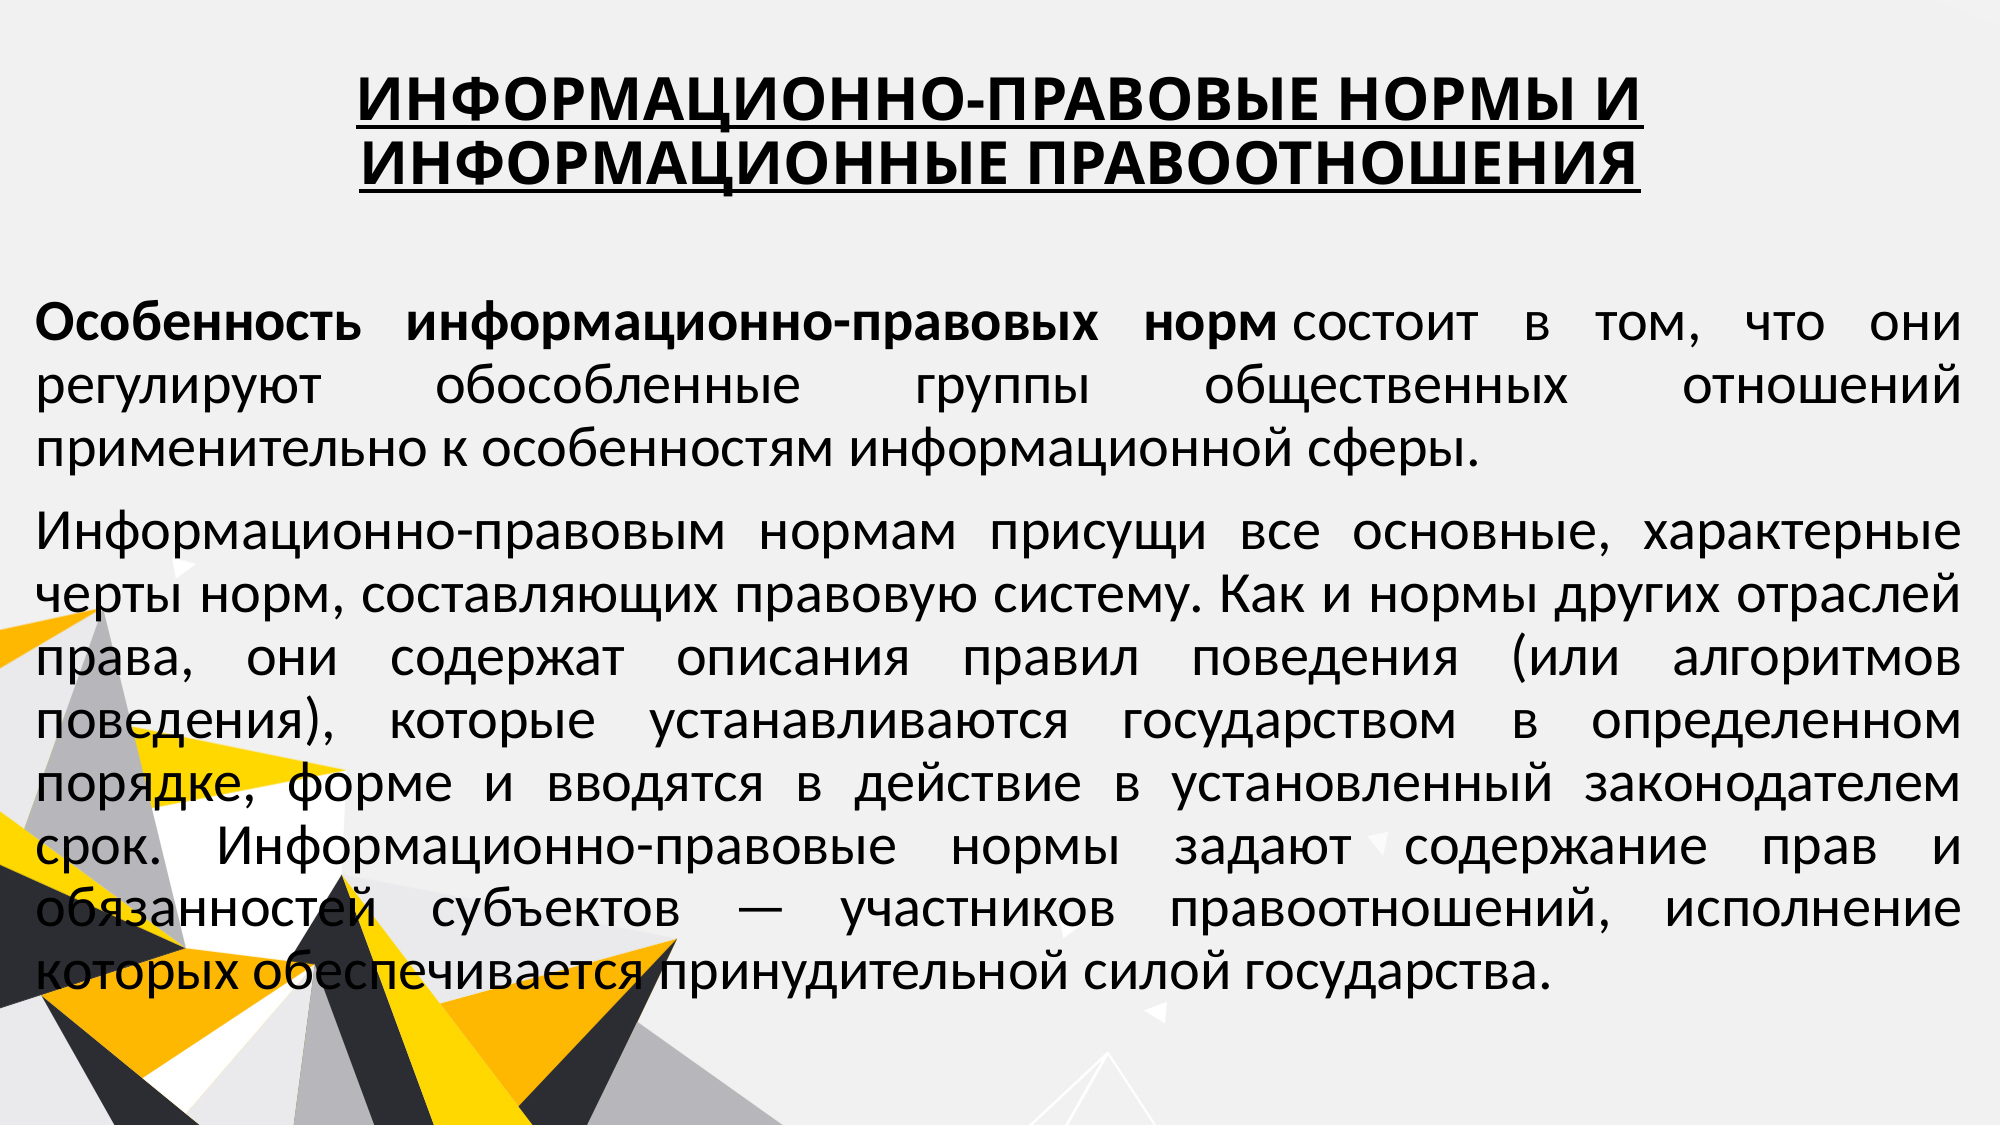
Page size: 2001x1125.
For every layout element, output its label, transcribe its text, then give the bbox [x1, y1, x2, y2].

picture [0, 0, 2000, 1125]
list Особенность информационно-правовых норм состоит в том, что они регулируют обособленные группы общественных отношений применительно к особенностям информационной сферы. Информационно-правовым нормам присущи все основные, характерные черты норм, составляющих правовую систему. Как и нормы других отраслей права, они содержат описания правил поведения (или алгоритмов поведения), которые устанавливаются государством в определенном порядке, форме и вводятся в действие в установленный законодателем срок. Информационно-правовые нормы задают содержание прав и обязанностей субъектов — участников правоотношений, исполнение которых обеспечивается принудительной силой государства. [20, 282, 1979, 1074]
title ИНФОРМАЦИОННО-ПРАВОВЫЕ НОРМЫ И ИНФОРМАЦИОННЫЕ ПРАВООТНОШЕНИЯ [137, 59, 1863, 278]
